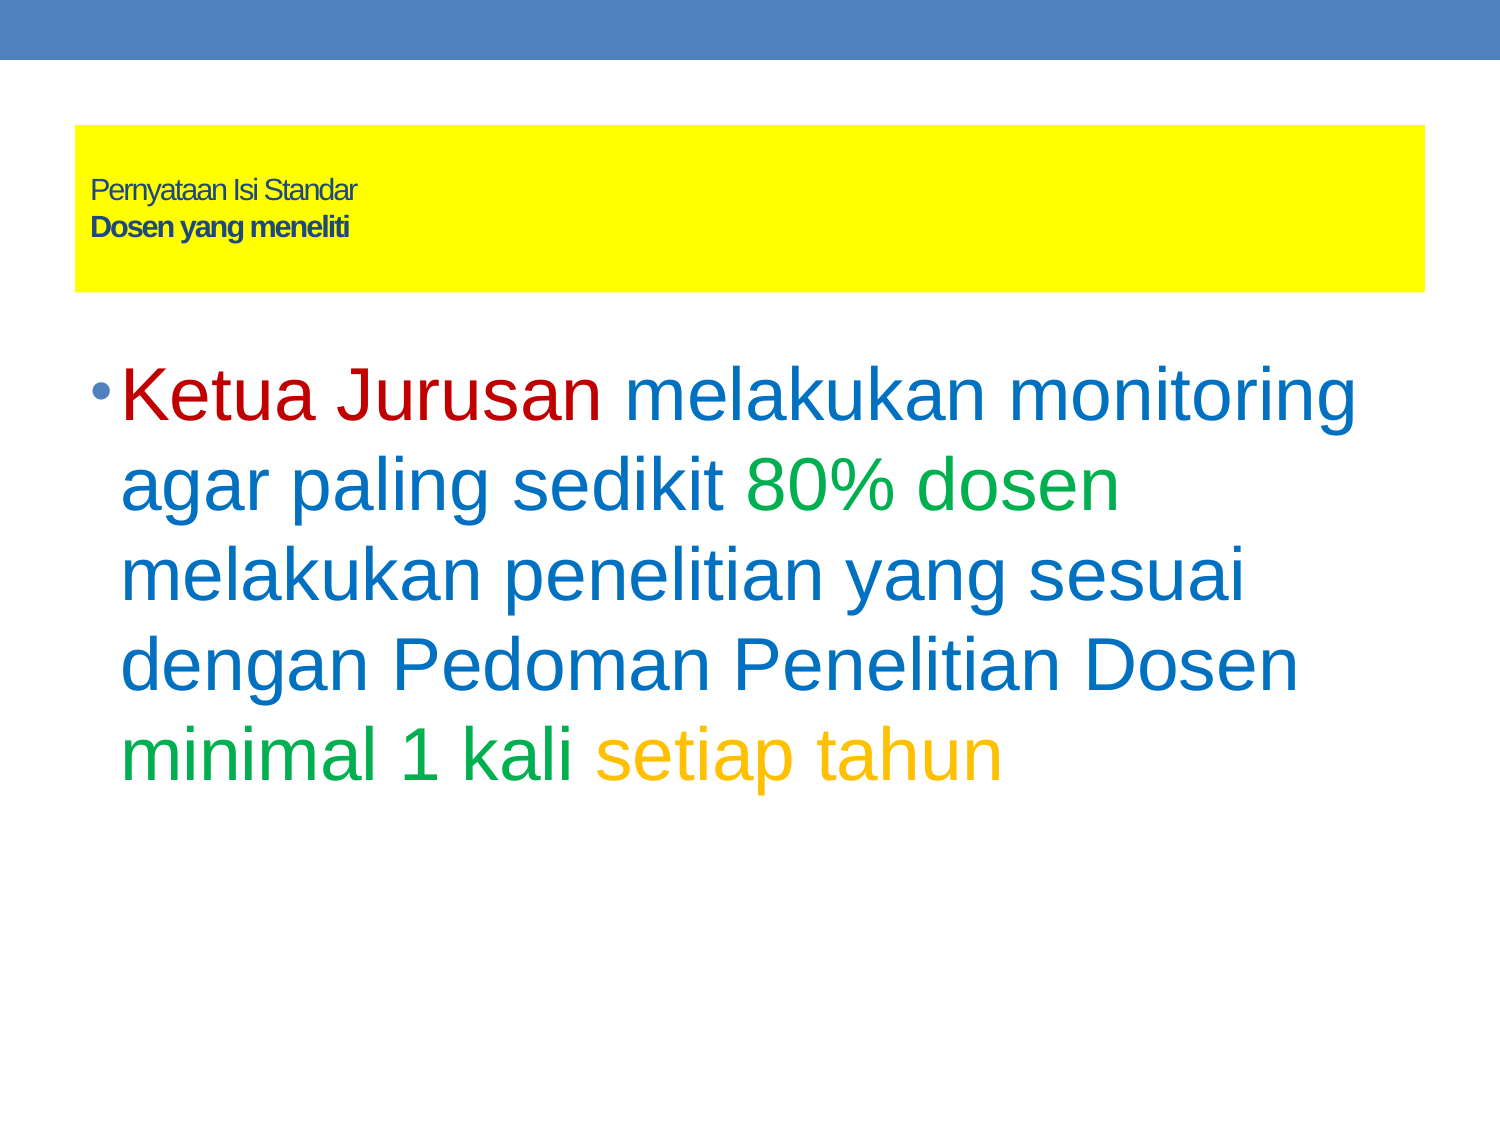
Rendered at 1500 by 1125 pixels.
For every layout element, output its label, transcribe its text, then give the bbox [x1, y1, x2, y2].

title Pernyataan Isi Standar Dosen yang meneliti [75, 125, 1425, 262]
list Ketua Jurusan melakukan monitoring agar paling sedikit 80% dosen melakukan penelitian yang sesuai dengan Pedoman Penelitian Dosen minimal 1 kali setiap tahun [75, 262, 1425, 1063]
